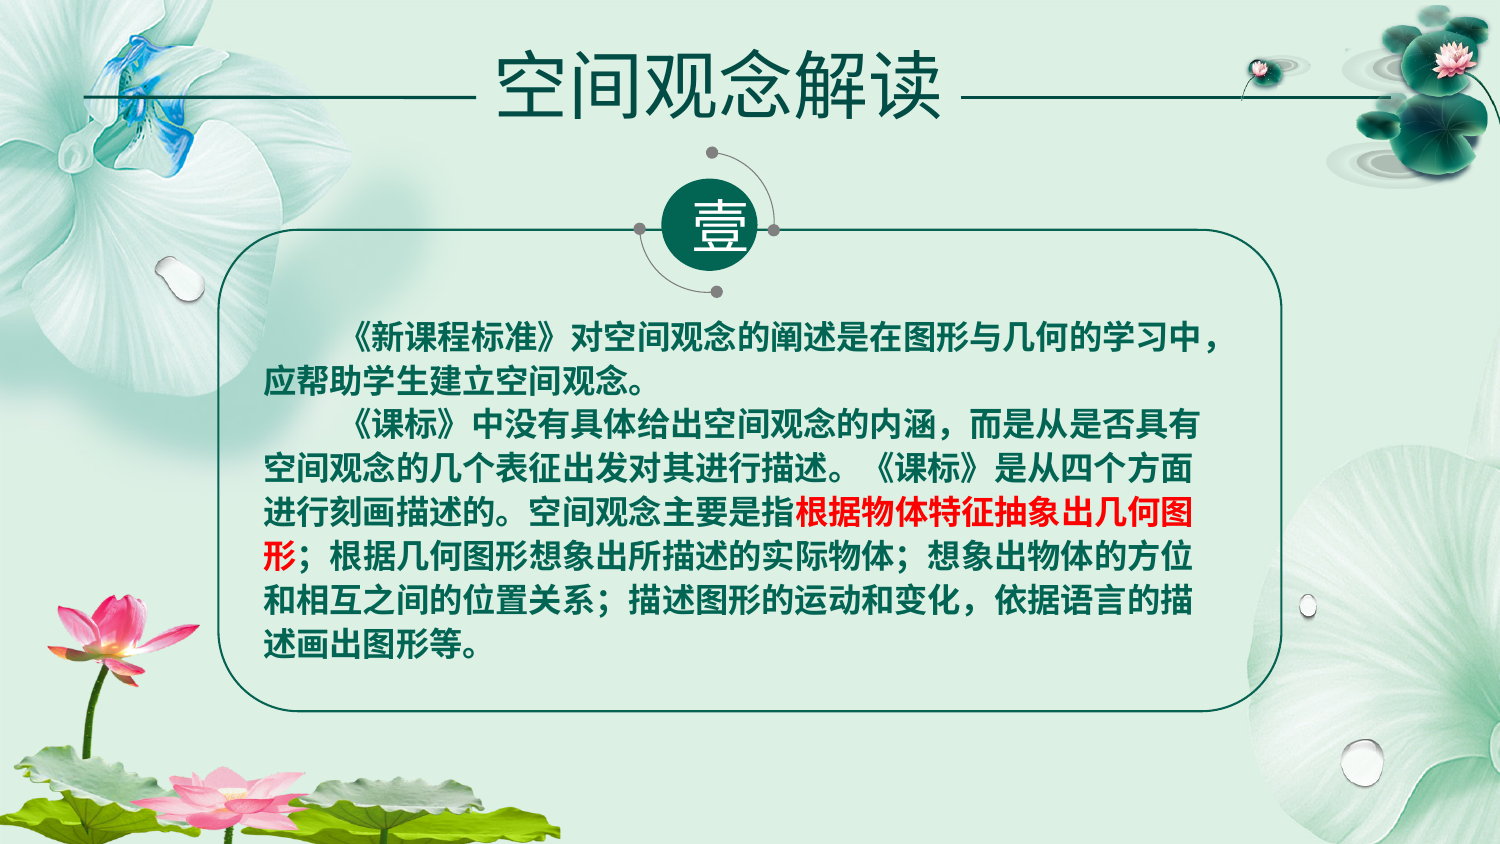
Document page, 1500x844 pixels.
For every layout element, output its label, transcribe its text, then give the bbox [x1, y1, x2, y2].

picture [0, 0, 1500, 844]
text_box [217, 228, 1283, 713]
text_box 空间观念解读 [478, 30, 959, 136]
text_box 《新课程标准》对空间观念的阐述是在图形与几何的学习中，应帮助学生建立空间观念。 《课标》中没有具体给出空间观念的内涵，而是从是否具有空间观念的几个表征出发对其进行描述。《课标》是从四个方面进行刻画描述的。空间观念主要是指根据物体特征抽象出几何图形；根据几何图形想象出所描述的实际物体；想象出物体的方位和相互之间的位置关系；描述图形的运动和变化，依据语言的描述画出图形等。 [248, 304, 1226, 671]
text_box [639, 152, 780, 293]
